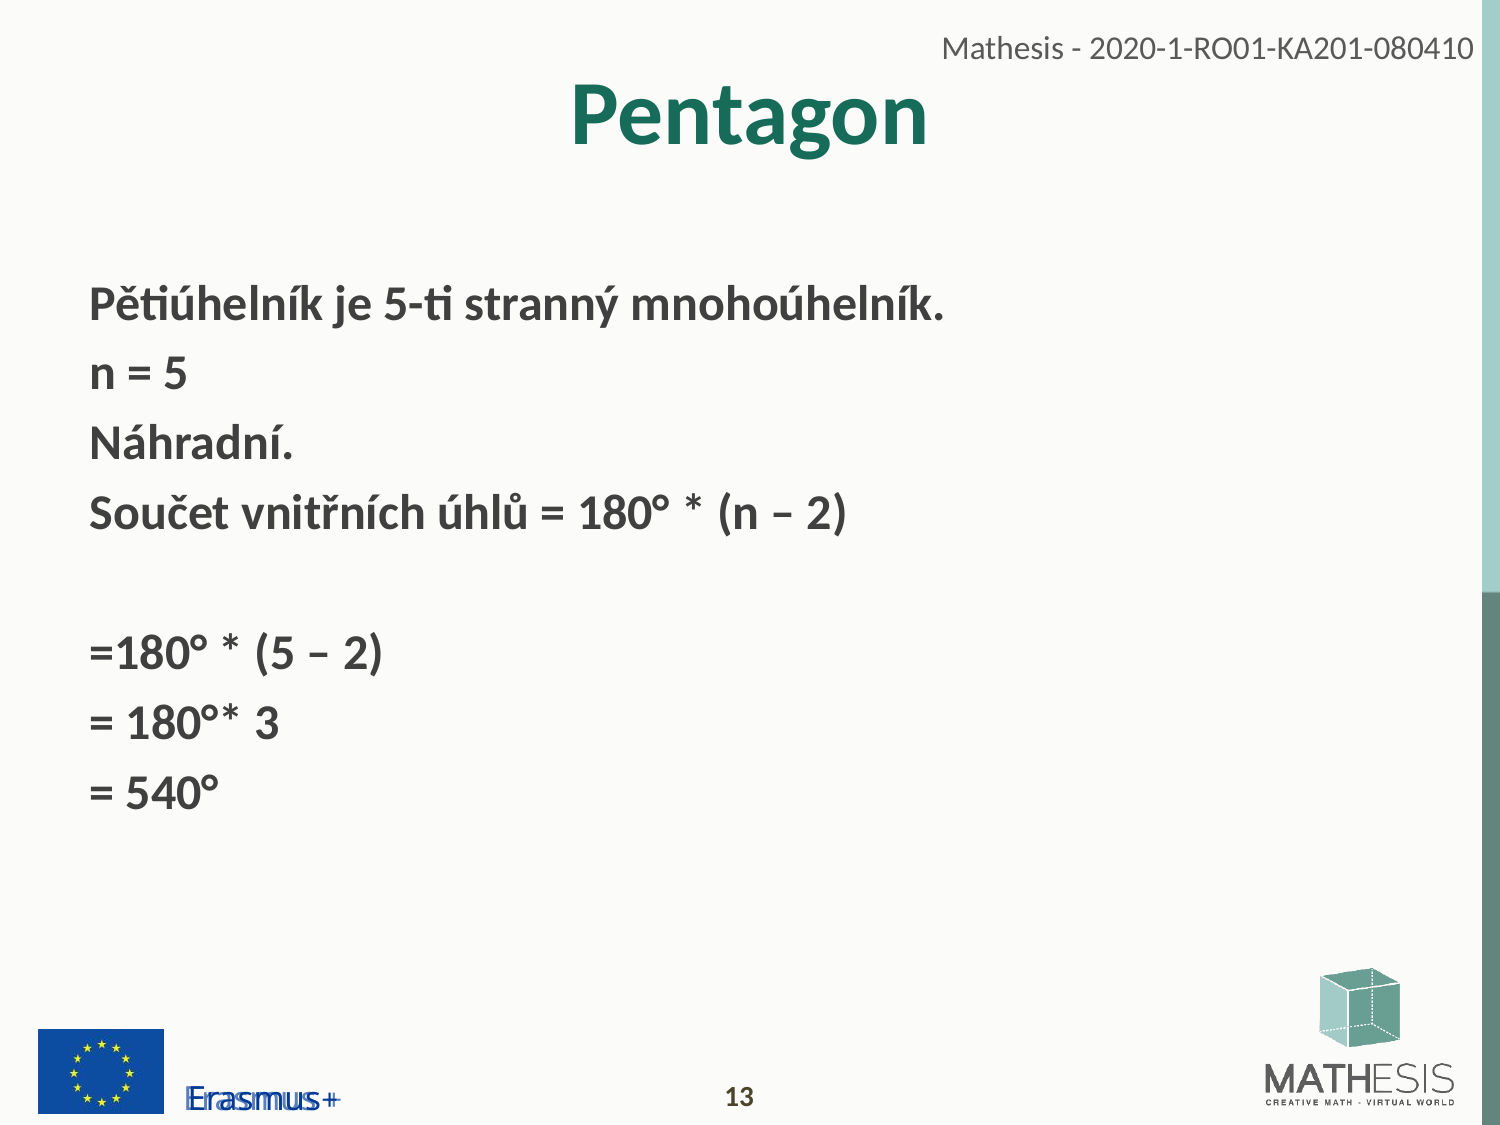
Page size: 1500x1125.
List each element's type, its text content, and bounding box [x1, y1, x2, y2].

list Pětiúhelník je 5-ti stranný mnohoúhelník. n = 5 Náhradní. Součet vnitřních úhlů = 180° * (n – 2) =180° * (5 – 2) = 180°* 3 = 540° [75, 262, 1425, 1005]
title Pentagon [75, 45, 1425, 233]
picture [38, 1029, 164, 1114]
